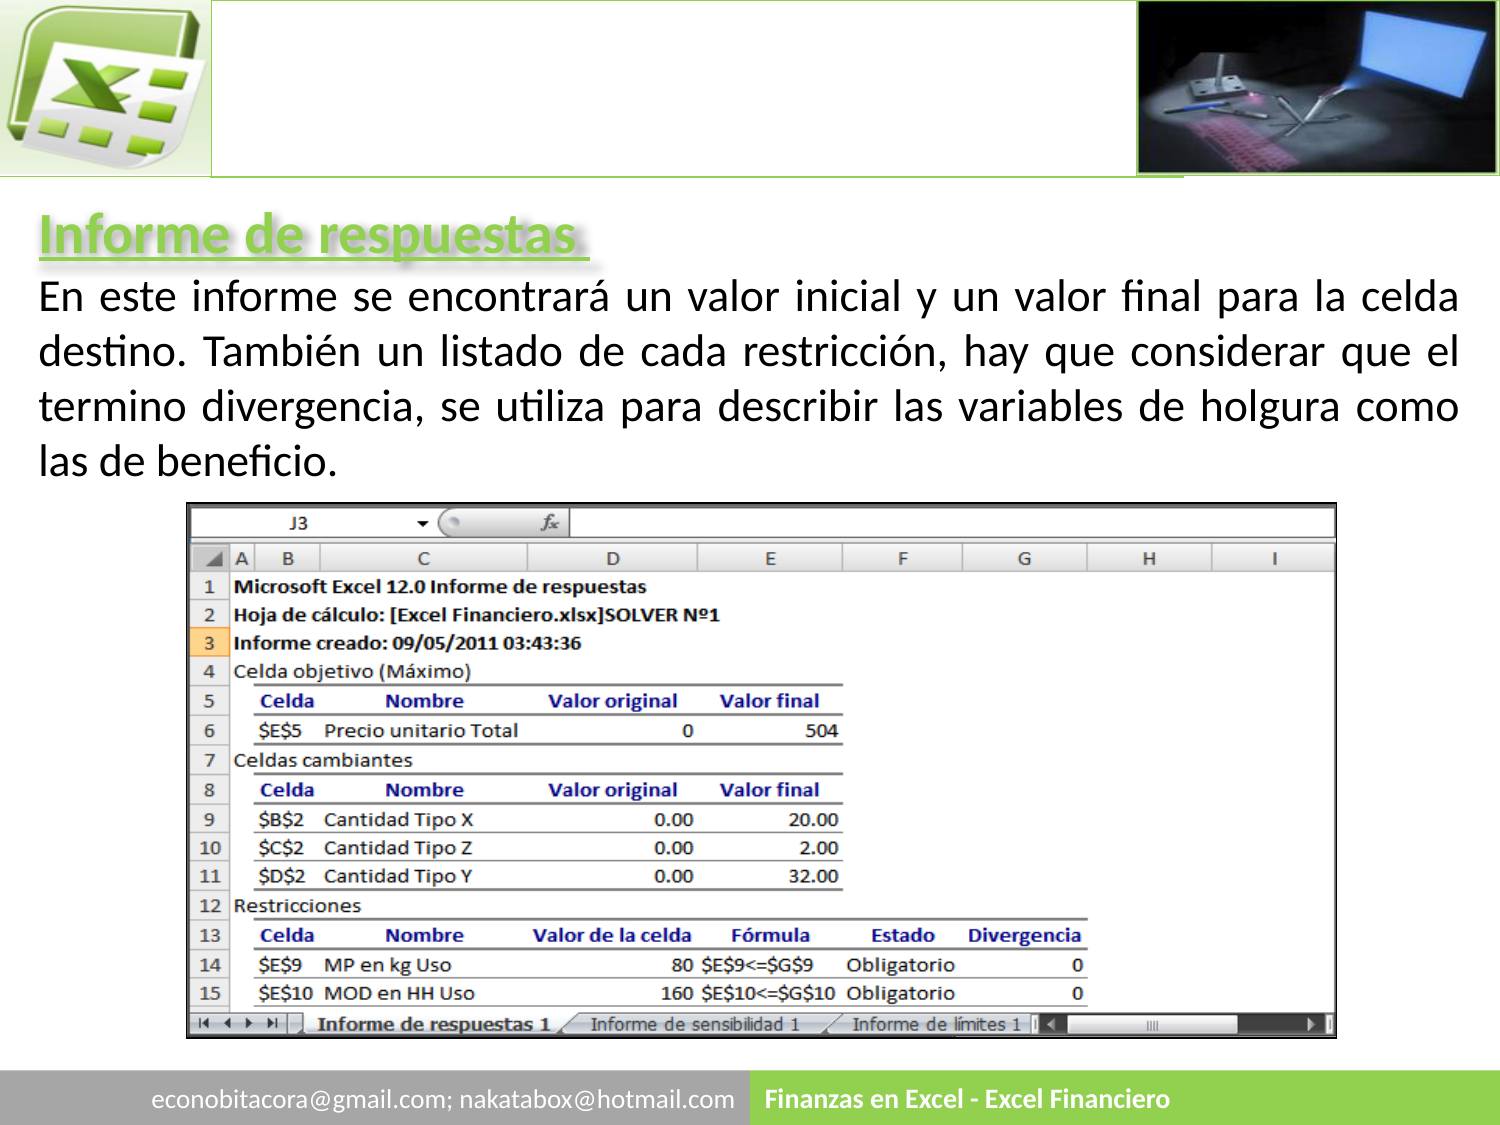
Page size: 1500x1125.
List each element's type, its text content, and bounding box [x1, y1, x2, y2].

text_box econobitacora@gmail.com; nakatabox@hotmail.com [0, 1070, 749, 1125]
picture [187, 503, 1337, 1038]
text_box Finanzas en Excel - Excel Financiero [749, 1070, 1500, 1125]
text_box En este informe se encontrará un valor inicial y un valor final para la celda destino. También un listado de cada restricción, hay que considerar que el termino divergencia, se utiliza para describir las variables de holgura como las de beneficio. [23, 257, 1477, 493]
picture [1136, 0, 1500, 177]
subtitle Informe de respuestas [23, 187, 610, 257]
text_box [212, 0, 1134, 178]
picture [0, 0, 212, 177]
